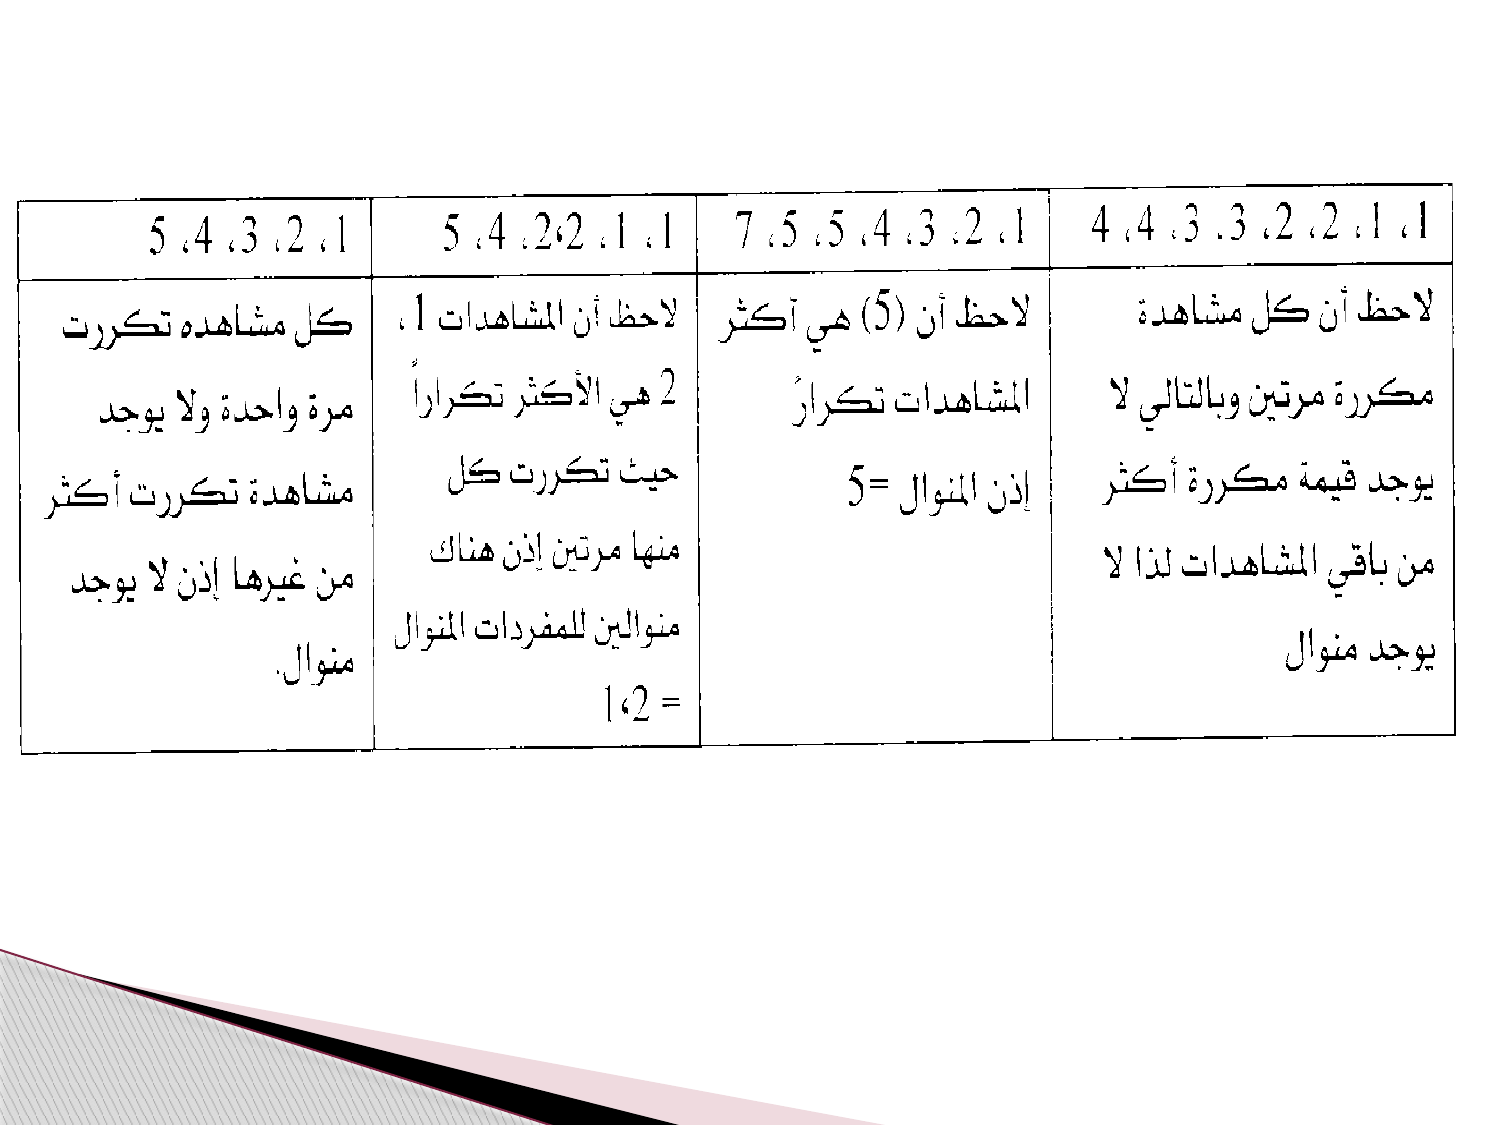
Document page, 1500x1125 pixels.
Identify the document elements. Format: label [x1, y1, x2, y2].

picture [0, 172, 1474, 776]
